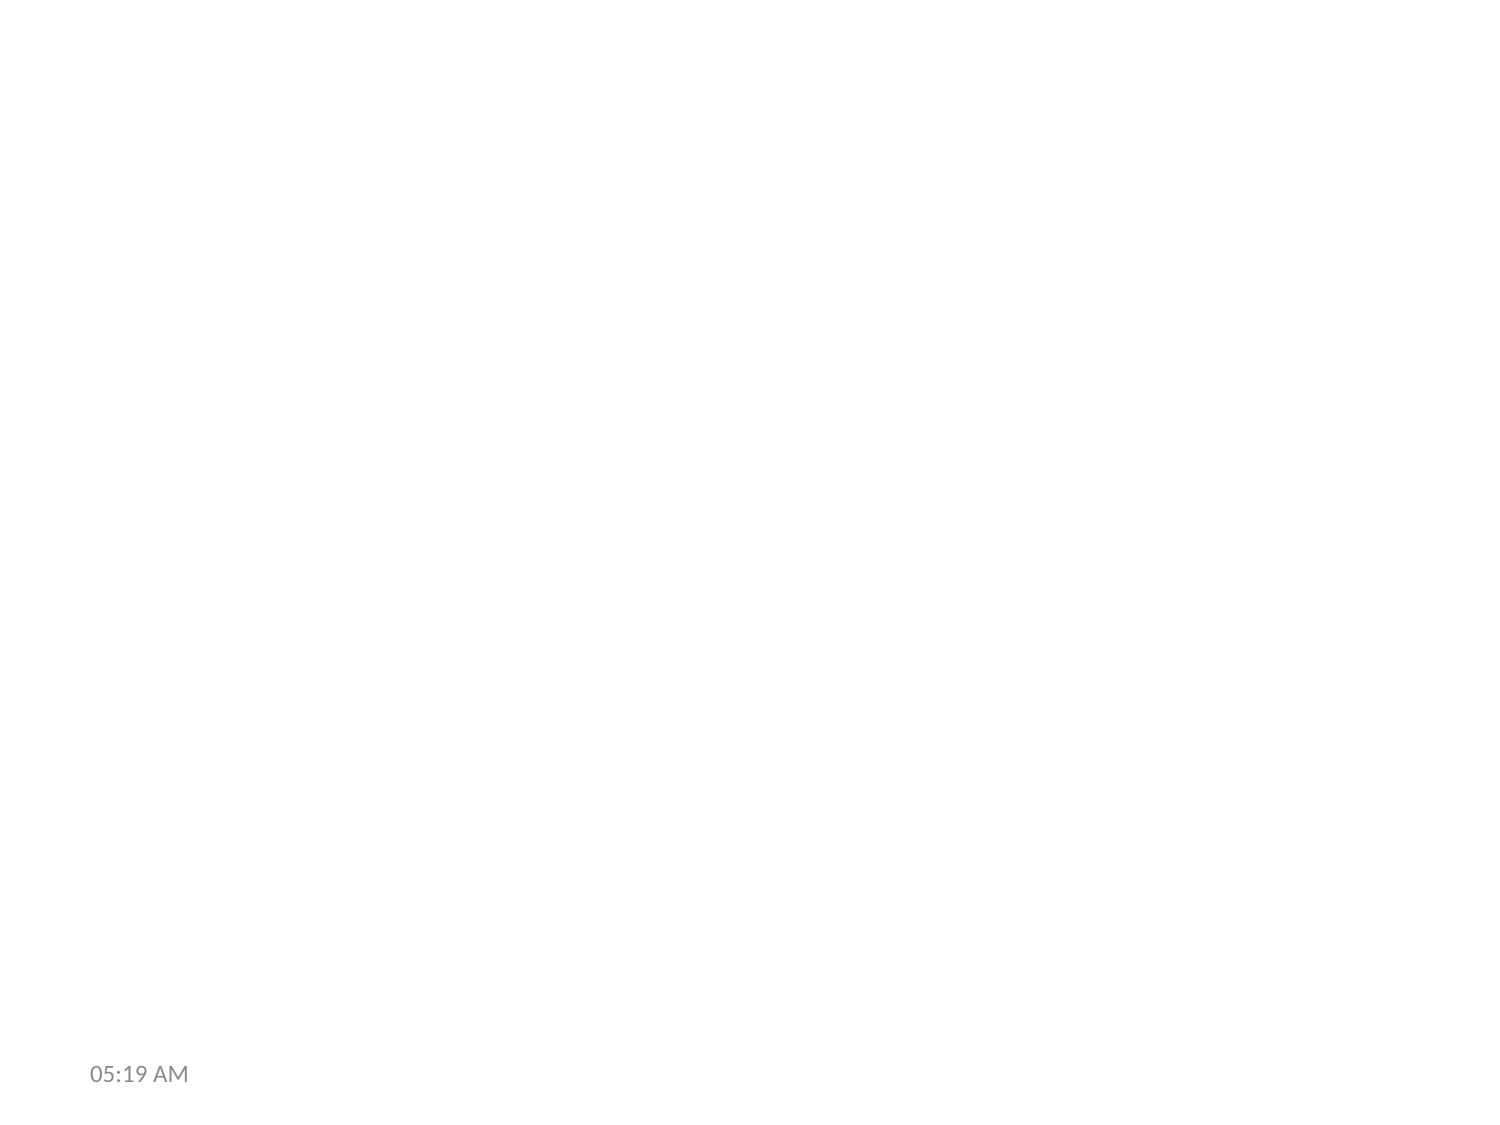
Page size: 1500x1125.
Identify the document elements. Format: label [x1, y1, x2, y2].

slide_number [75, 1042, 425, 1103]
